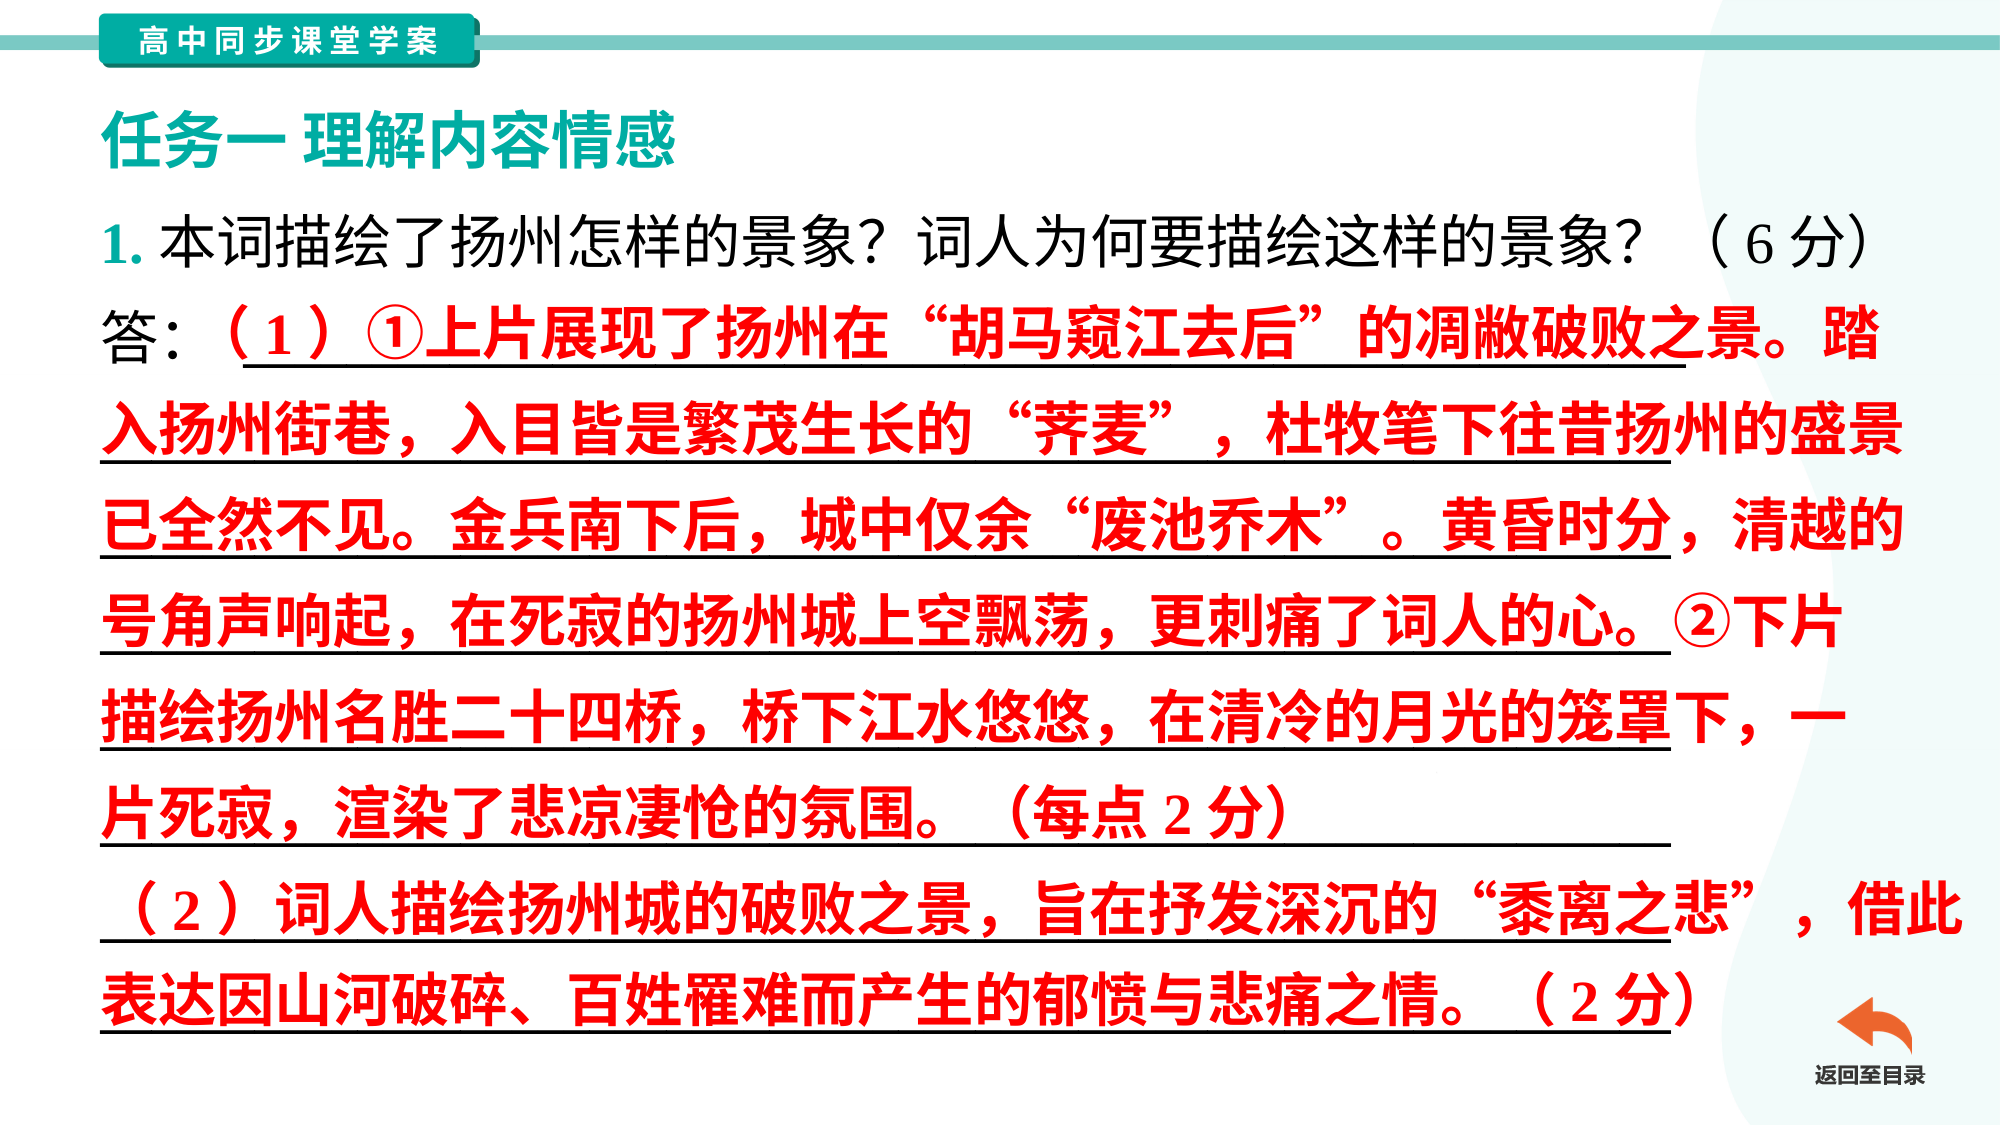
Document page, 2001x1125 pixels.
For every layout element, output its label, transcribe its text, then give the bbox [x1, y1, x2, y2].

text_box （1）①上片展现了扬州在“胡马窥江去后”的凋敝破败之景。踏 入扬州街巷，入目皆是繁茂生长的“荠麦”，杜牧笔下往昔扬州的盛景 已全然不见。金兵南下后，城中仅余“废池乔木”。黄昏时分，清越的 号角声响起，在死寂的扬州城上空飘荡，更刺痛了词人的心。②下片 描绘扬州名胜二十四桥，桥下江水悠悠，在清冷的月光的笼罩下，一 片死寂，渲染了悲凉凄怆的氛围。（每点2分） （2）词人描绘扬州城的破败之景，旨在抒发深沉的“黍离之悲”，借此 表达因山河破碎、百姓罹难而产生的郁愤与悲痛之情。（2分） [100, 270, 1899, 1025]
text_box 1.本词描绘了扬州怎样的景象？词人为何要描绘这样的景象？（6分） 答： ________________________________________________________ _____________________________________________________________ _____________________________________________________________ _____________________________________________________________ _____________________________________________________________ _____________________________________________________________ _____________________________________________________________ _____________________________________________________________ [100, 179, 1899, 270]
text_box 任务一 理解内容情感 [100, 76, 1899, 168]
picture [0, 0, 2000, 1125]
